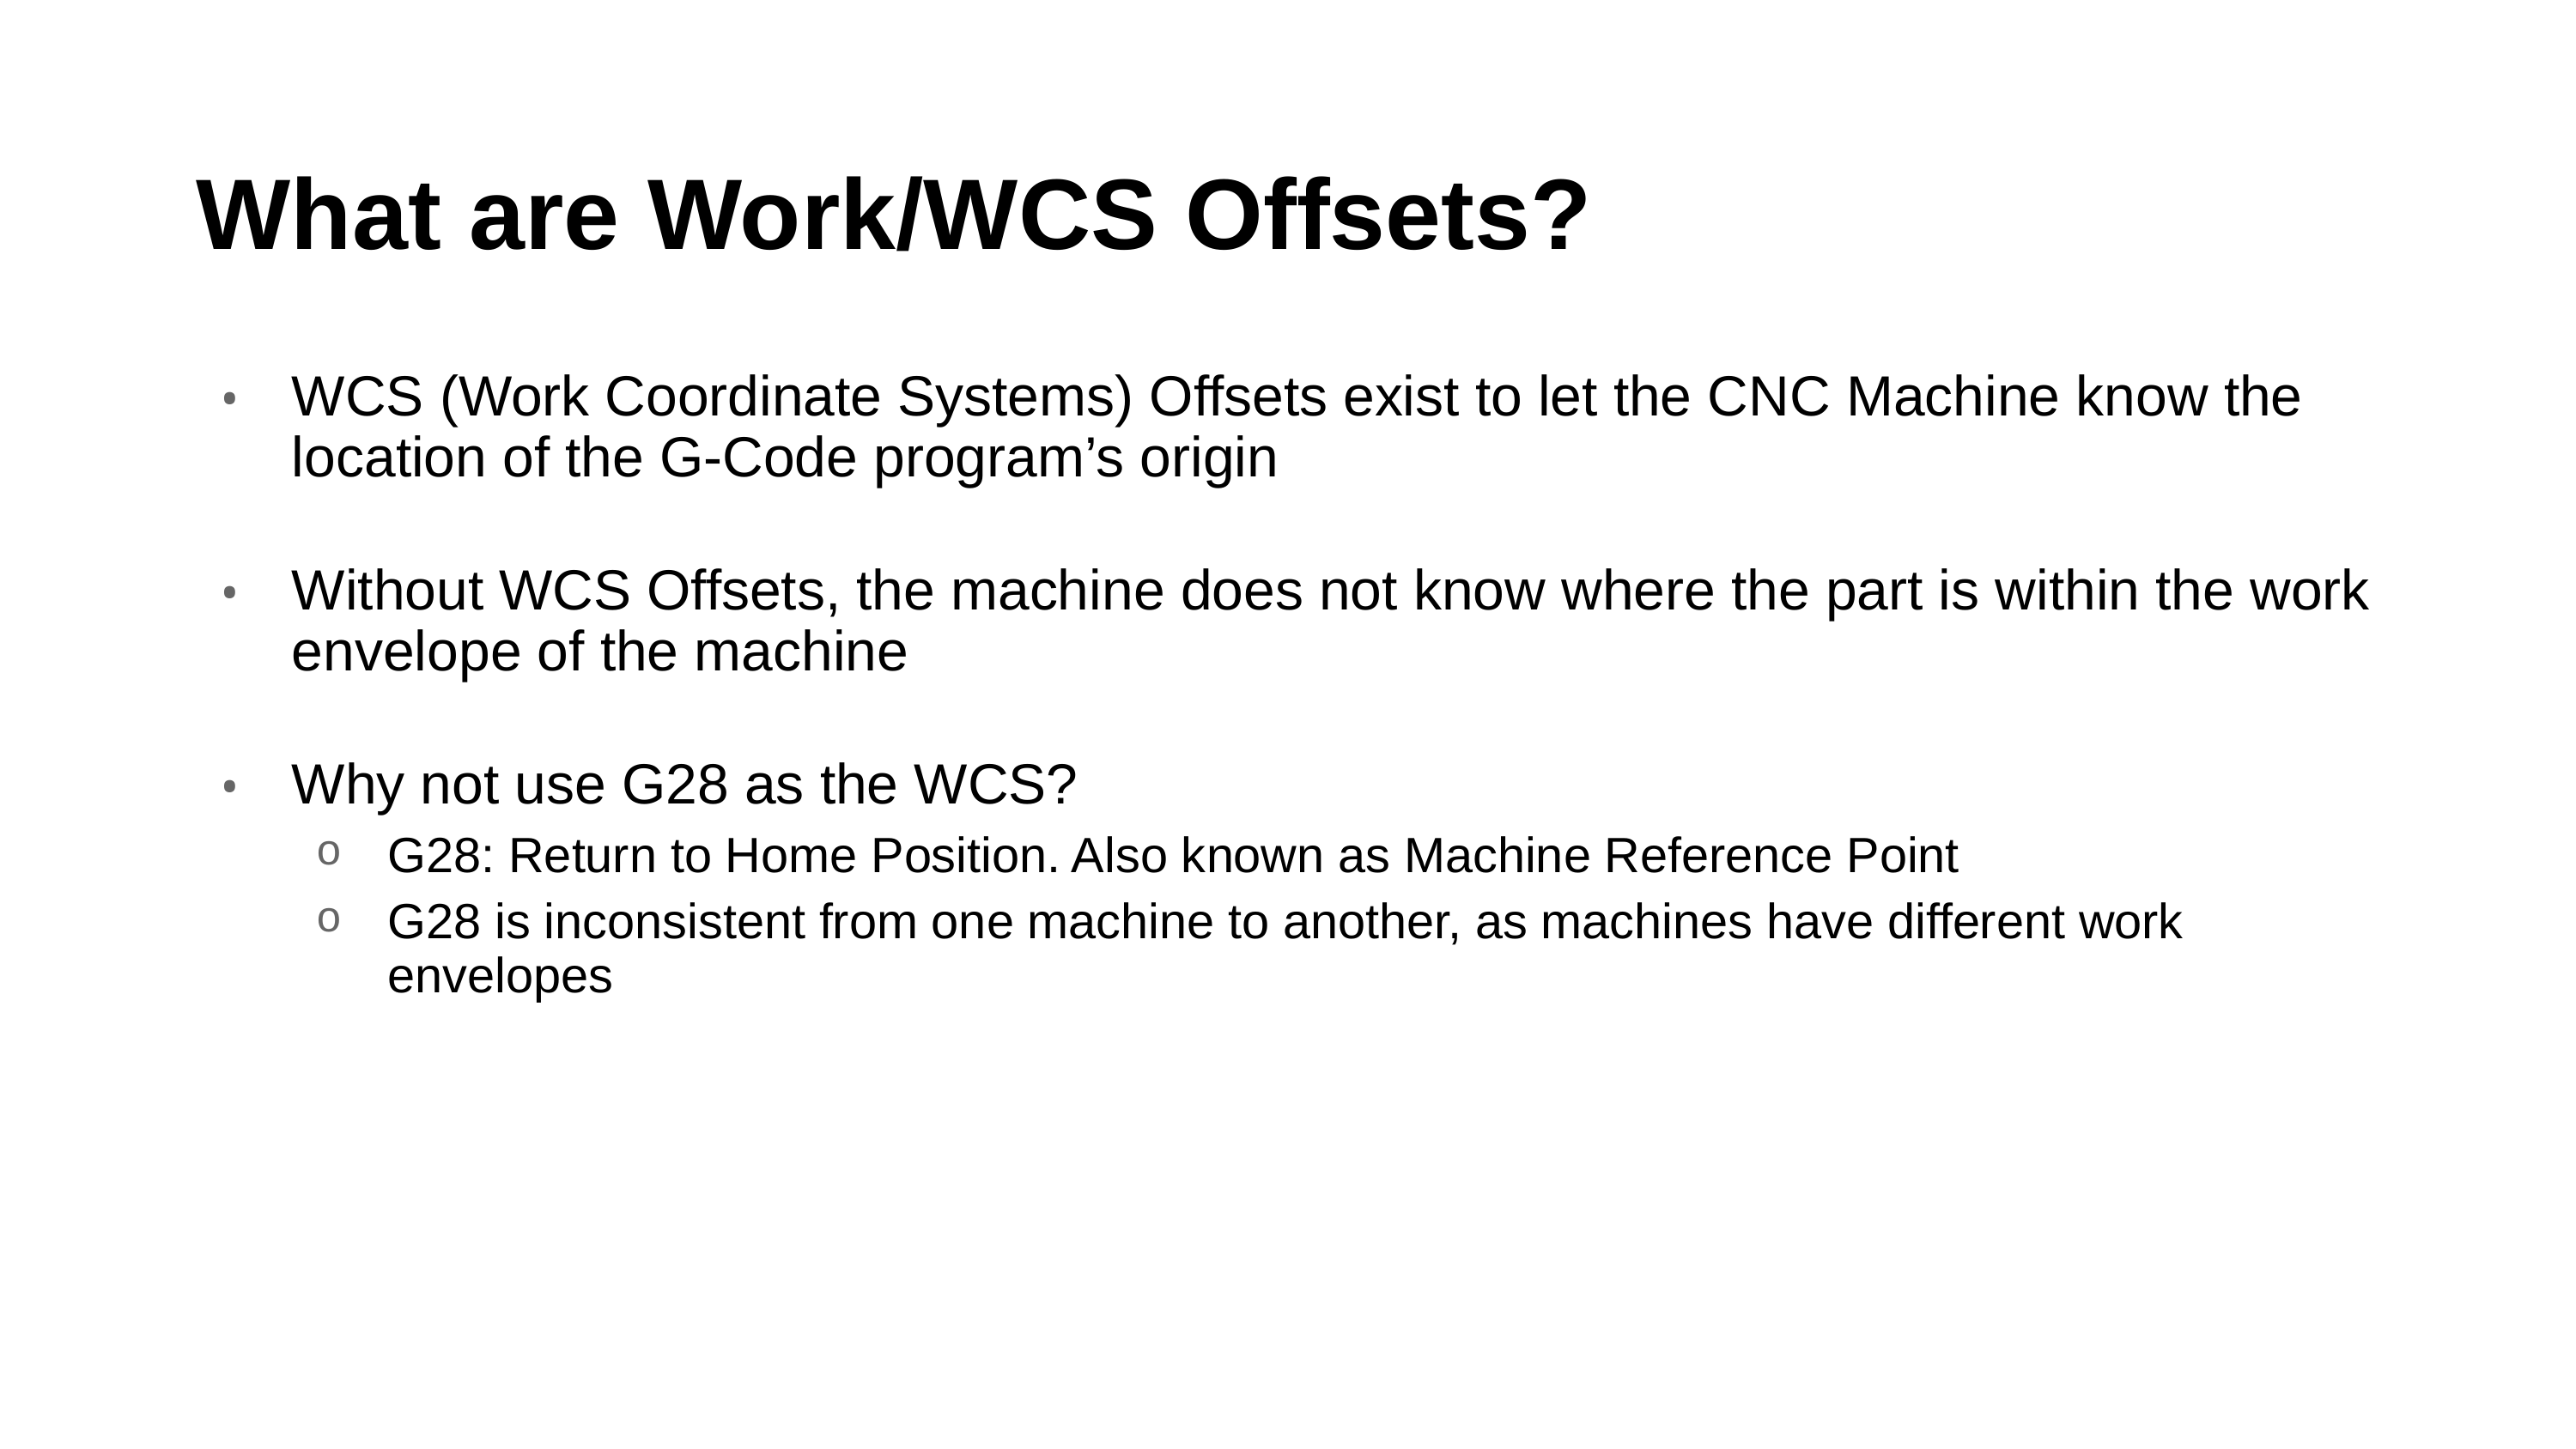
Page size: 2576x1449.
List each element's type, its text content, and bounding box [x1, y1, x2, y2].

title What are Work/WCS Offsets? [177, 76, 2399, 357]
list WCS (Work Coordinate Systems) Offsets exist to let the CNC Machine know the location of the G-Code program’s origin Without WCS Offsets, the machine does not know where the part is within the work envelope of the machine Why not use G28 as the WCS? G28: Return to Home Position. Also known as Machine Reference Point G28 is inconsistent from one machine to another, as machines have different work envelopes [177, 357, 2399, 1014]
